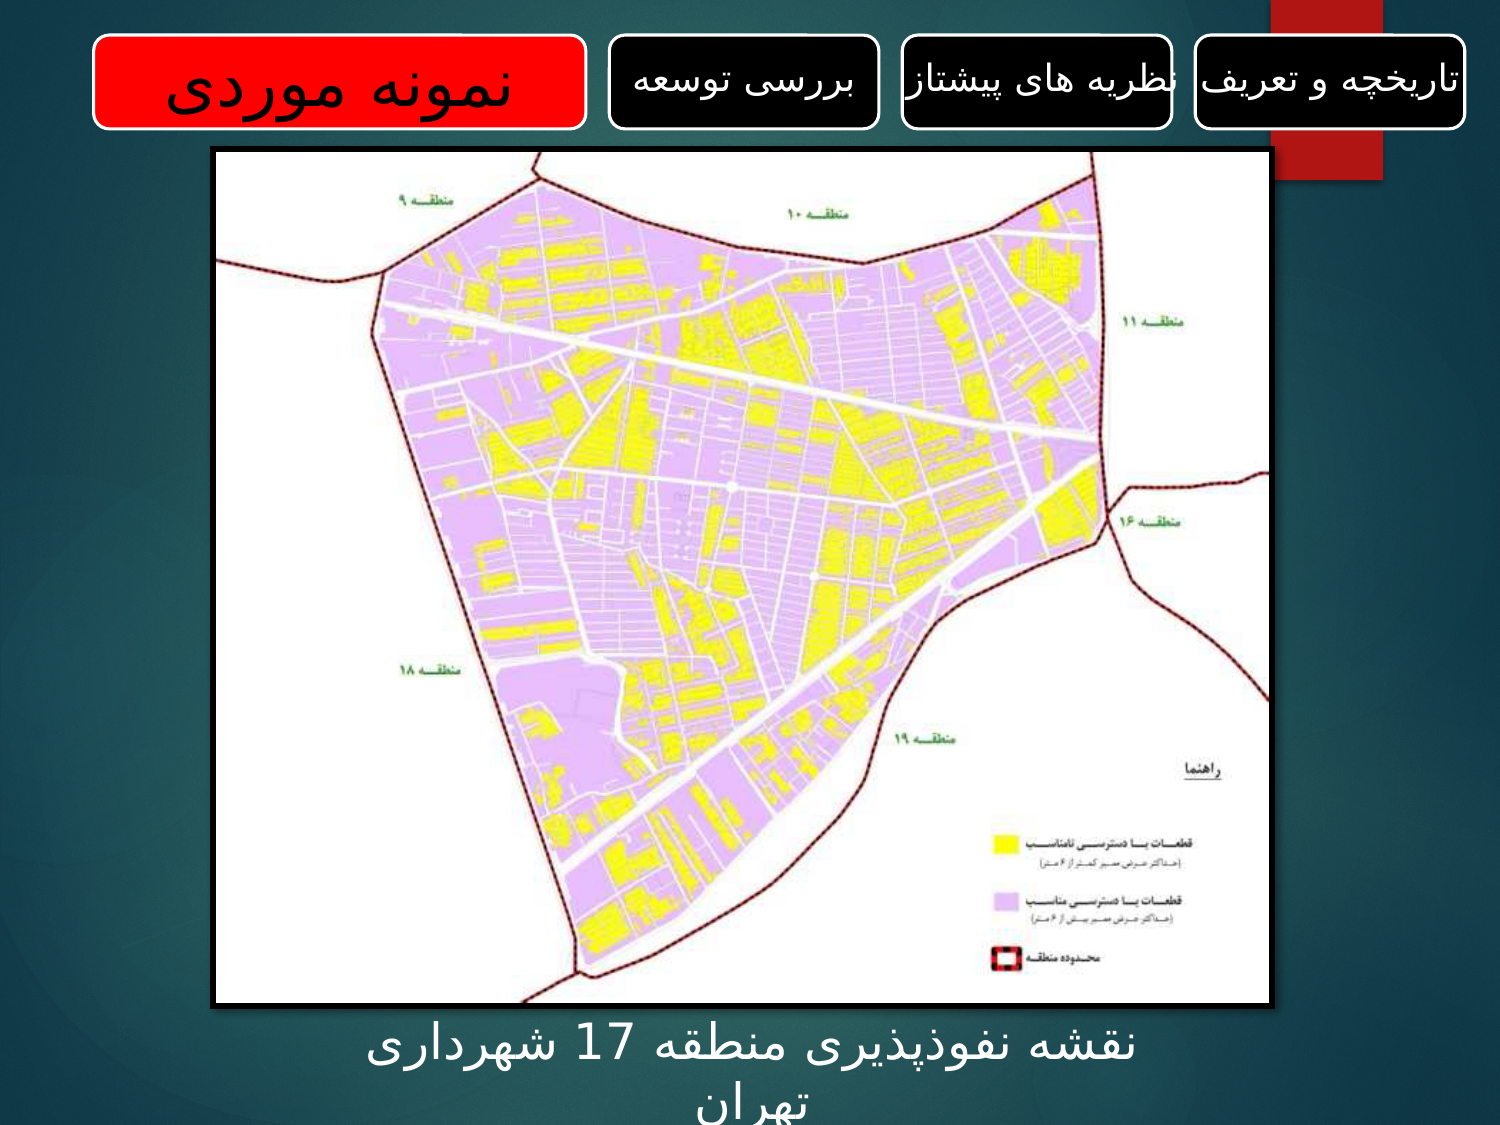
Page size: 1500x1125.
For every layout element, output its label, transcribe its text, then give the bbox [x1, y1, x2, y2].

text_box [607, 107, 881, 131]
text_box نمونه موردی [93, 32, 586, 128]
text_box بررسی توسعه [586, 46, 878, 107]
text_box [900, 107, 1174, 131]
text_box [608, 33, 880, 46]
text_box [1193, 107, 1467, 131]
text_box [901, 33, 1173, 46]
text_box نظریه های پیشتاز [878, 46, 1207, 107]
text_box نقشه نفوذپذیری منطقه 17 شهرداری تهران [307, 1018, 1198, 1125]
picture [215, 152, 1269, 1003]
text_box تاریخچه و تعریف [1207, 46, 1489, 107]
text_box [1194, 33, 1466, 46]
